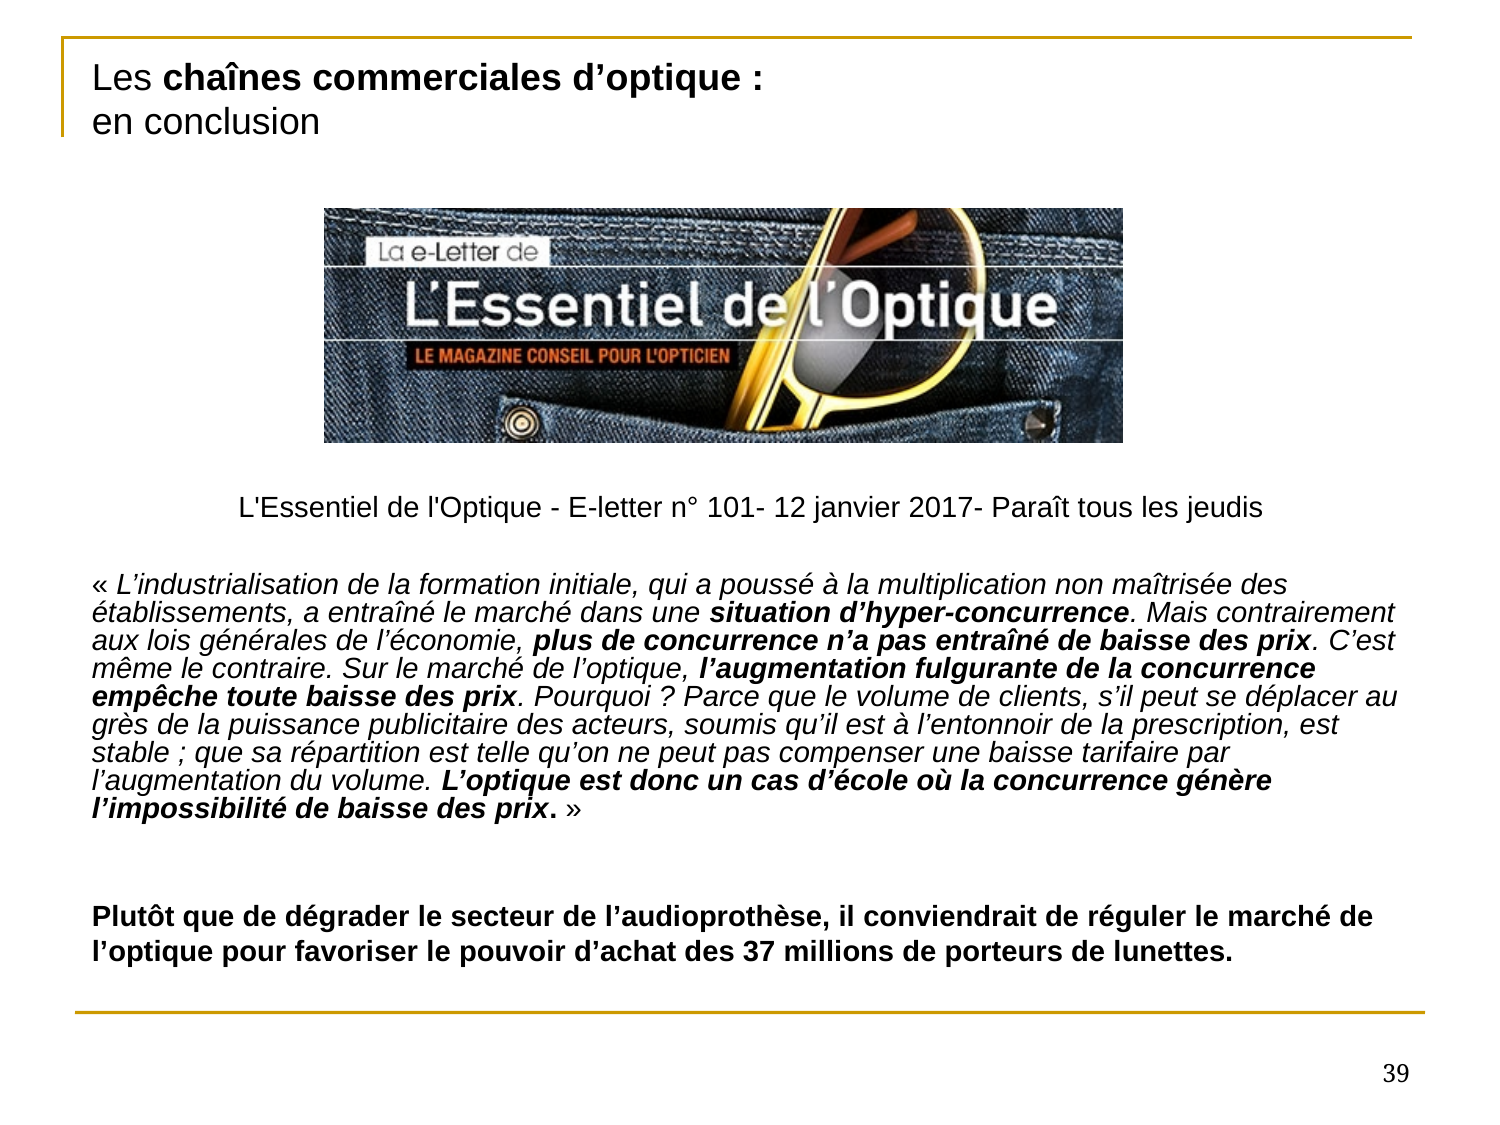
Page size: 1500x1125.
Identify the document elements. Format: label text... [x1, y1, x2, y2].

picture [324, 207, 1123, 443]
text_box 39 [1074, 1024, 1425, 1100]
list Les chaînes commerciales d’optique : en conclusion L'Essentiel de l'Optique - E-letter n° 101- 12 janvier 2017- Paraît tous les jeudis « L’industrialisation de la formation initiale, qui a poussé à la multiplication non maîtrisée des établissements, a entraîné le marché dans une situation d’hyper-concurrence. Mais contrairement aux lois générales de l’économie, plus de concurrence n’a pas entraîné de baisse des prix. C’est même le contraire. Sur le marché de l’optique, l’augmentation fulgurante de la concurrence empêche toute baisse des prix. Pourquoi ? Parce que le volume de clients, s’il peut se déplacer au grès de la puissance publicitaire des acteurs, soumis qu’il est à l’entonnoir de la prescription, est stable ; que sa répartition est telle qu’on ne peut pas compenser une baisse tarifaire par l’augmentation du volume. L’optique est donc un cas d’école où la concurrence génère l’impossibilité de baisse des prix. » Plutôt que de dégrader le secteur de l’audioprothèse, il conviendrait de réguler le marché de l’optique pour favoriser le pouvoir d’achat des 37 millions de porteurs de lunettes. [76, 54, 1428, 1012]
